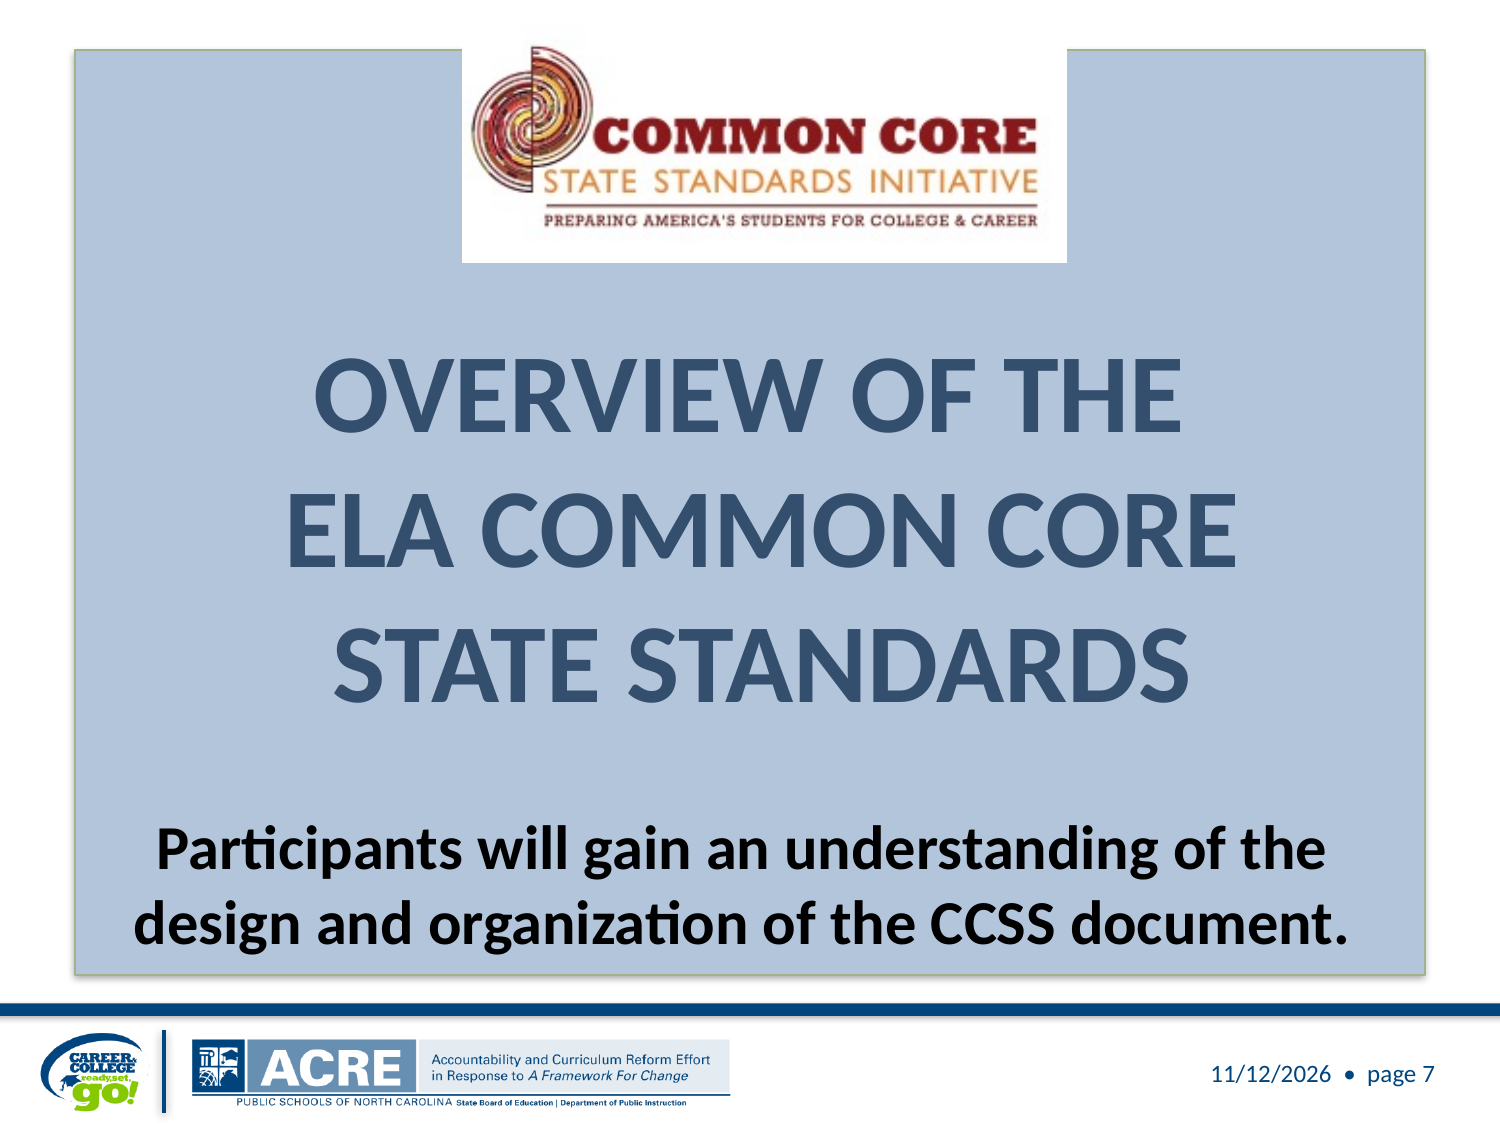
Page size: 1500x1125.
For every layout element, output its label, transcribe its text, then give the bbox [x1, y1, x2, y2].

text_box OVERVIEW OF THE ELA COMMON CORE STATE STANDARDS [199, 312, 1325, 733]
text_box [74, 49, 1426, 976]
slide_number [1137, 1042, 1450, 1103]
picture [462, 24, 1068, 263]
text_box Participants will gain an understanding of the design and organization of the CCSS document. [87, 799, 1413, 965]
picture [37, 1029, 152, 1115]
picture [174, 1017, 744, 1125]
